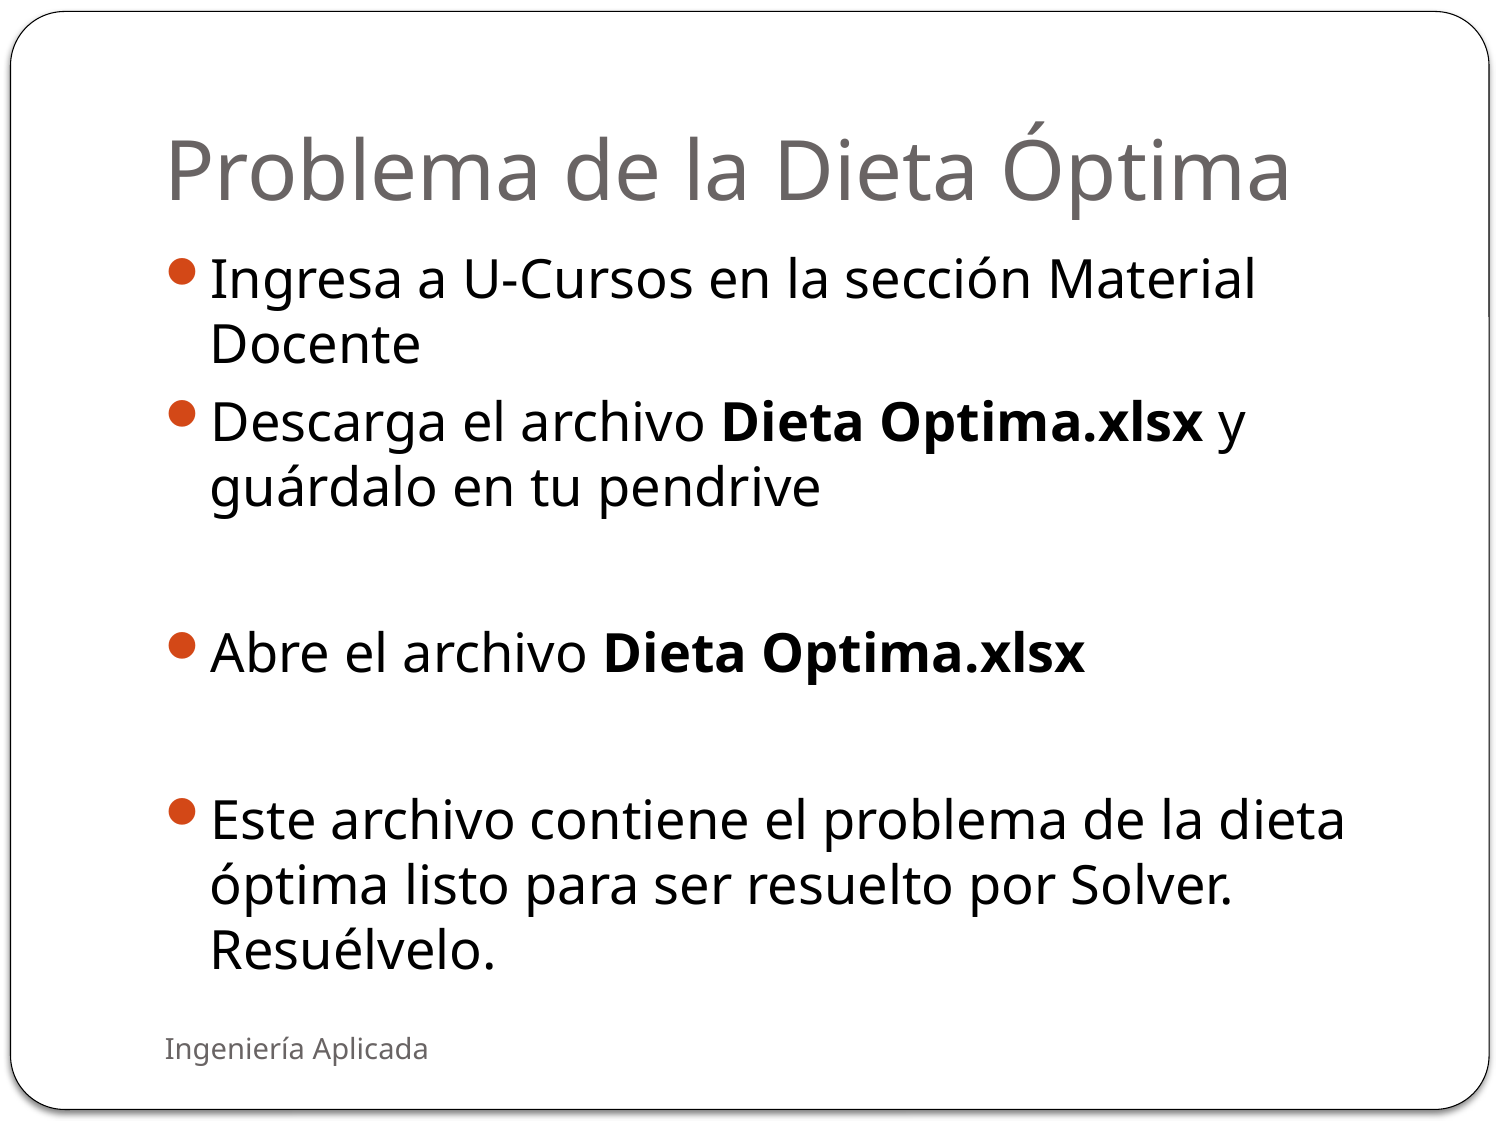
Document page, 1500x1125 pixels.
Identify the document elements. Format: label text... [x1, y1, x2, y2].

list Ingresa a U-Cursos en la sección Material Docente Descarga el archivo Dieta Optima.xlsx y guárdalo en tu pendrive Abre el archivo Dieta Optima.xlsx Este archivo contiene el problema de la dieta óptima listo para ser resuelto por Solver. Resuélvelo. [150, 237, 1425, 985]
title Problema de la Dieta Óptima [150, 45, 1425, 233]
footer Ingeniería Aplicada [150, 1012, 800, 1088]
